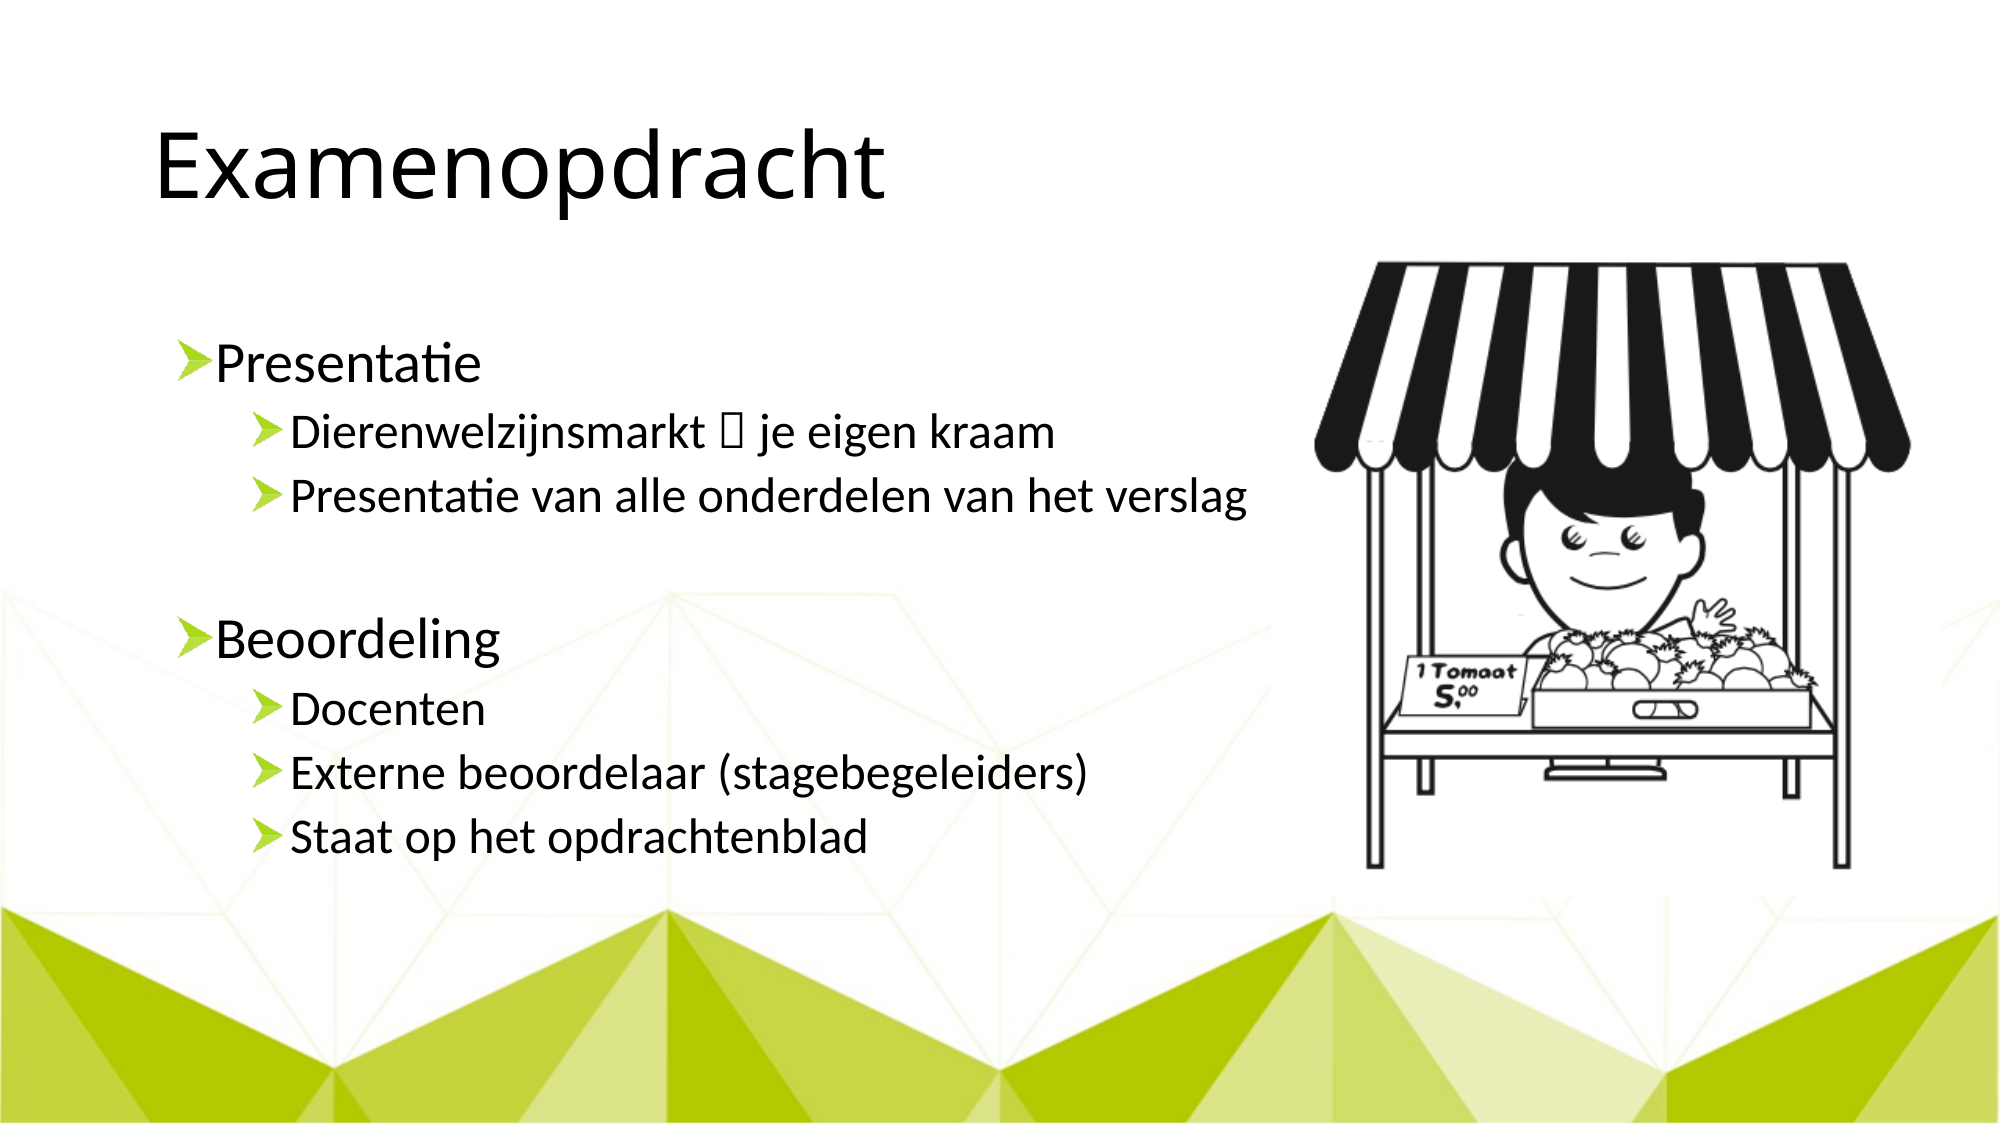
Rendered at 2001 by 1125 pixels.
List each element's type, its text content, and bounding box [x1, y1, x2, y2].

picture [0, 0, 2001, 1125]
title Examenopdracht [137, 59, 1863, 278]
text_box Presentatie Dierenwelzijnsmarkt  je eigen kraam Presentatie van alle onderdelen van het verslag Beoordeling Docenten Externe beoordelaar (stagebegeleiders) Staat op het opdrachtenblad [162, 324, 1888, 1039]
